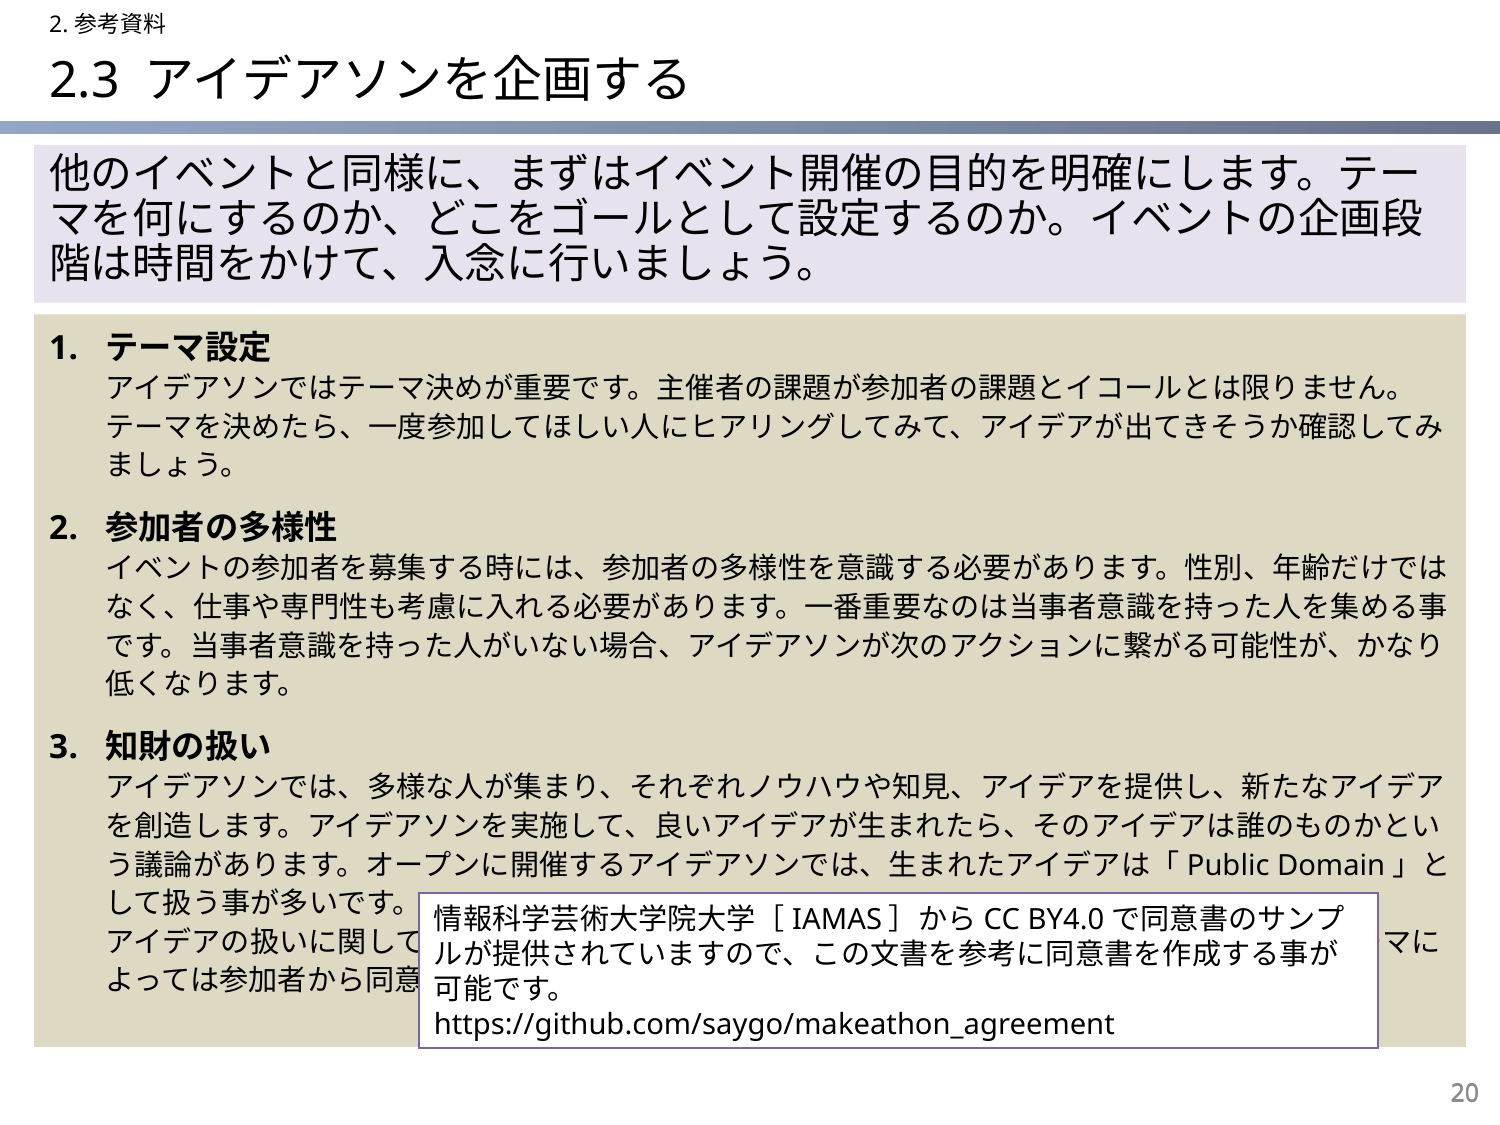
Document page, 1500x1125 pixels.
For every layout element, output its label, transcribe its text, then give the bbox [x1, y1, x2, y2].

list テーマ設定 アイデアソンではテーマ決めが重要です。主催者の課題が参加者の課題とイコールとは限りません。 テーマを決めたら、一度参加してほしい人にヒアリングしてみて、アイデアが出てきそうか確認してみましょう。 参加者の多様性 イベントの参加者を募集する時には、参加者の多様性を意識する必要があります。性別、年齢だけではなく、仕事や専門性も考慮に入れる必要があります。一番重要なのは当事者意識を持った人を集める事です。当事者意識を持った人がいない場合、アイデアソンが次のアクションに繋がる可能性が、かなり低くなります。 知財の扱い アイデアソンでは、多様な人が集まり、それぞれノウハウや知見、アイデアを提供し、新たなアイデアを創造します。アイデアソンを実施して、良いアイデアが生まれたら、そのアイデアは誰のものかという議論があります。オープンに開催するアイデアソンでは、生まれたアイデアは「Public Domain」として扱う事が多いです。 アイデアの扱いに関して、アイデアソンの最初に必ずアナウンスしましょう。アイデアソンのテーマによっては参加者から同意書を取るといったケースも考えられます。 [34, 314, 1466, 1047]
text_box 情報科学芸術大学院大学［IAMAS］からCC BY4.0で同意書のサンプルが提供されていますので、この文書を参考に同意書を作成する事が可能です。 https://github.com/saygo/makeathon_agreement [418, 892, 1379, 1049]
list 2.参考資料 [34, 4, 1271, 41]
slide_number 20 [1411, 1070, 1495, 1118]
title 2.3 アイデアソンを企画する [34, 46, 1275, 116]
list 他のイベントと同様に、まずはイベント開催の目的を明確にします。テーマを何にするのか、どこをゴールとして設定するのか。イベントの企画段階は時間をかけて、入念に行いましょう。 [34, 145, 1466, 303]
